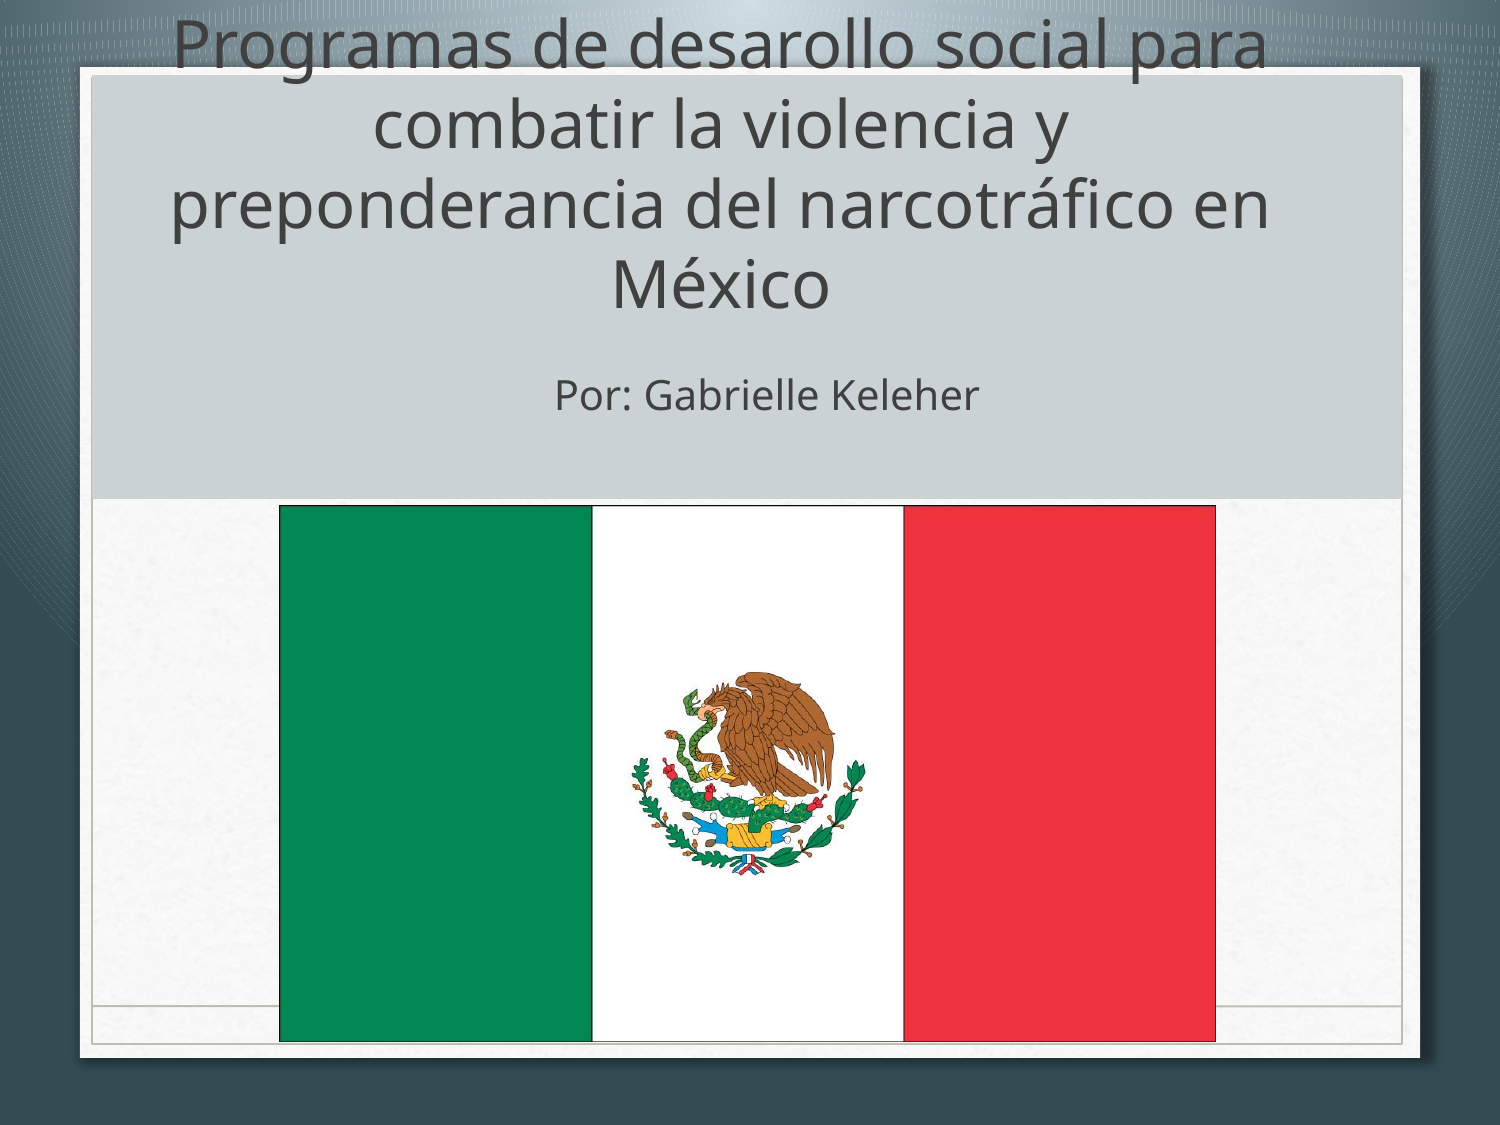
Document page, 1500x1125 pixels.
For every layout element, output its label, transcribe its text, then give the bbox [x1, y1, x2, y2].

picture [79, 67, 1421, 1058]
title Programas de desarollo social para combatir la violencia y preponderancia del narcotráfico en México [112, 84, 1330, 330]
subtitle Por: Gabrielle Keleher [333, 361, 1201, 463]
